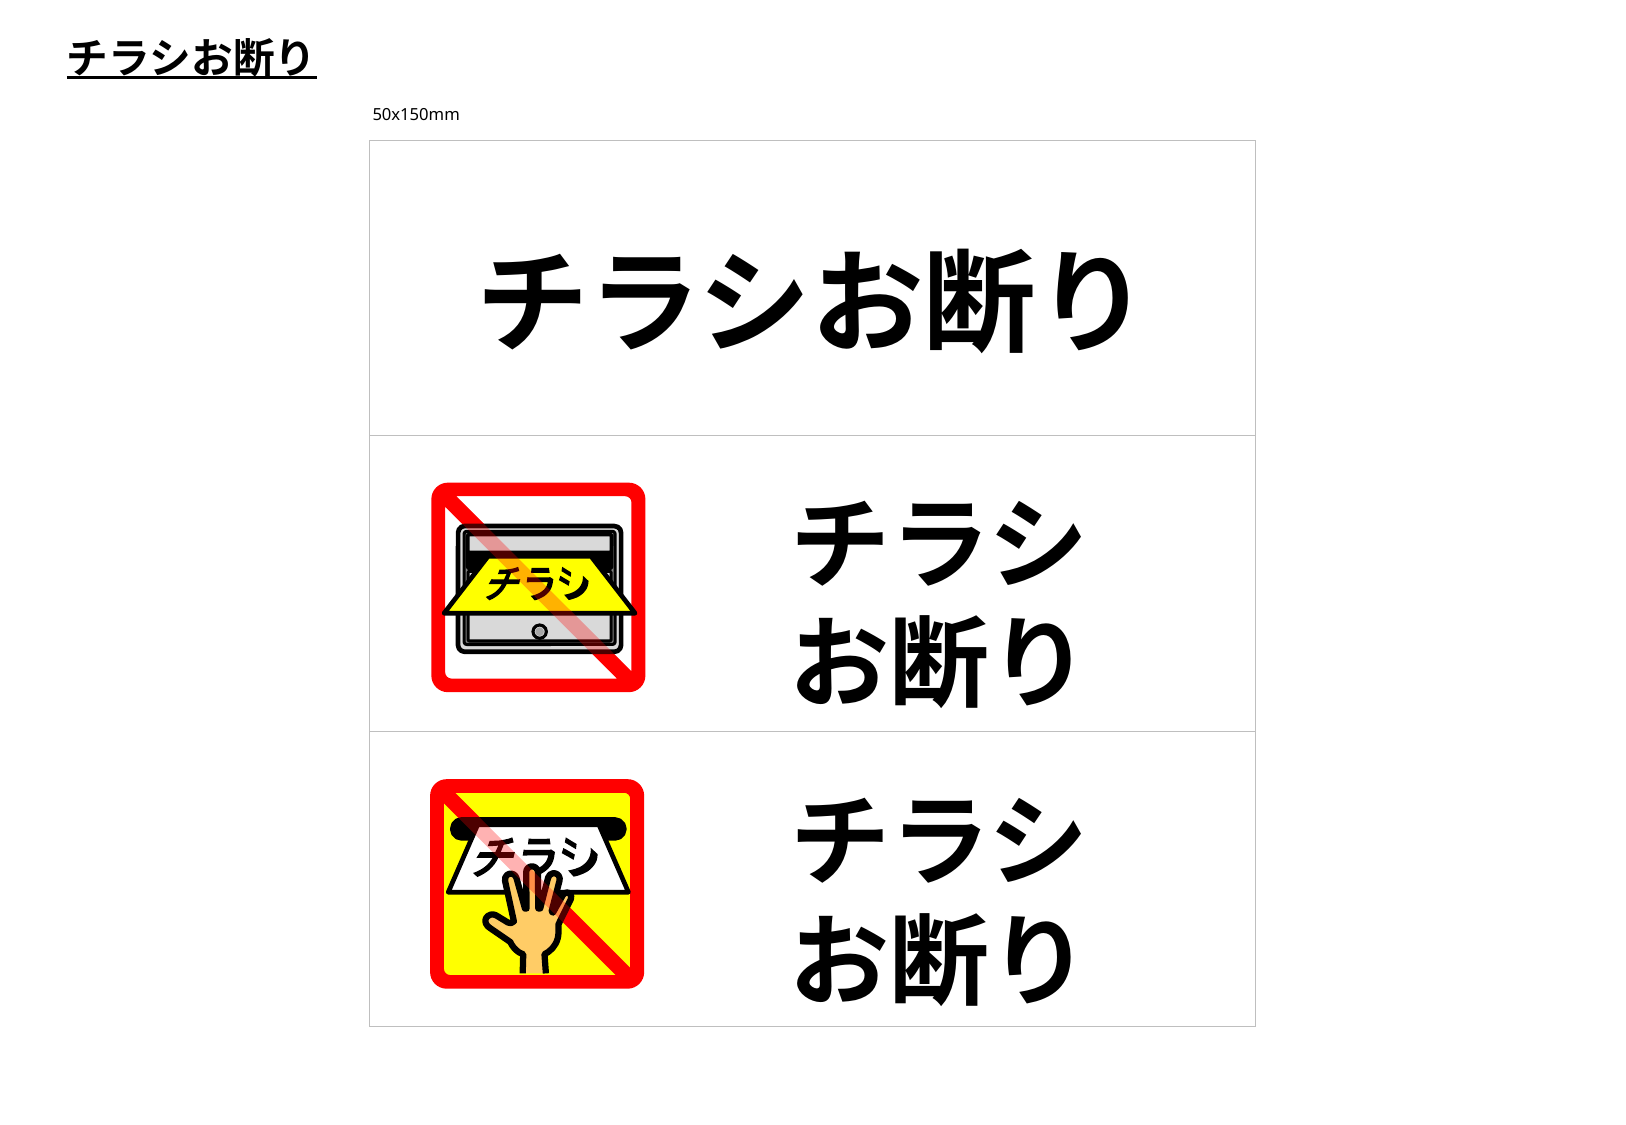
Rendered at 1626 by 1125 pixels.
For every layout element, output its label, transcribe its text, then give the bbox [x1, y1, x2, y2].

text_box [368, 435, 1256, 730]
text_box チラシお断り [461, 223, 1164, 374]
text_box チラシお断り [52, 24, 332, 89]
text_box 50x150mm [372, 103, 461, 125]
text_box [431, 482, 646, 693]
text_box チラシ お断り [774, 769, 1105, 1025]
text_box チラシ お断り [774, 472, 1105, 728]
text_box [368, 139, 1256, 435]
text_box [430, 779, 645, 989]
text_box [368, 730, 1256, 1027]
